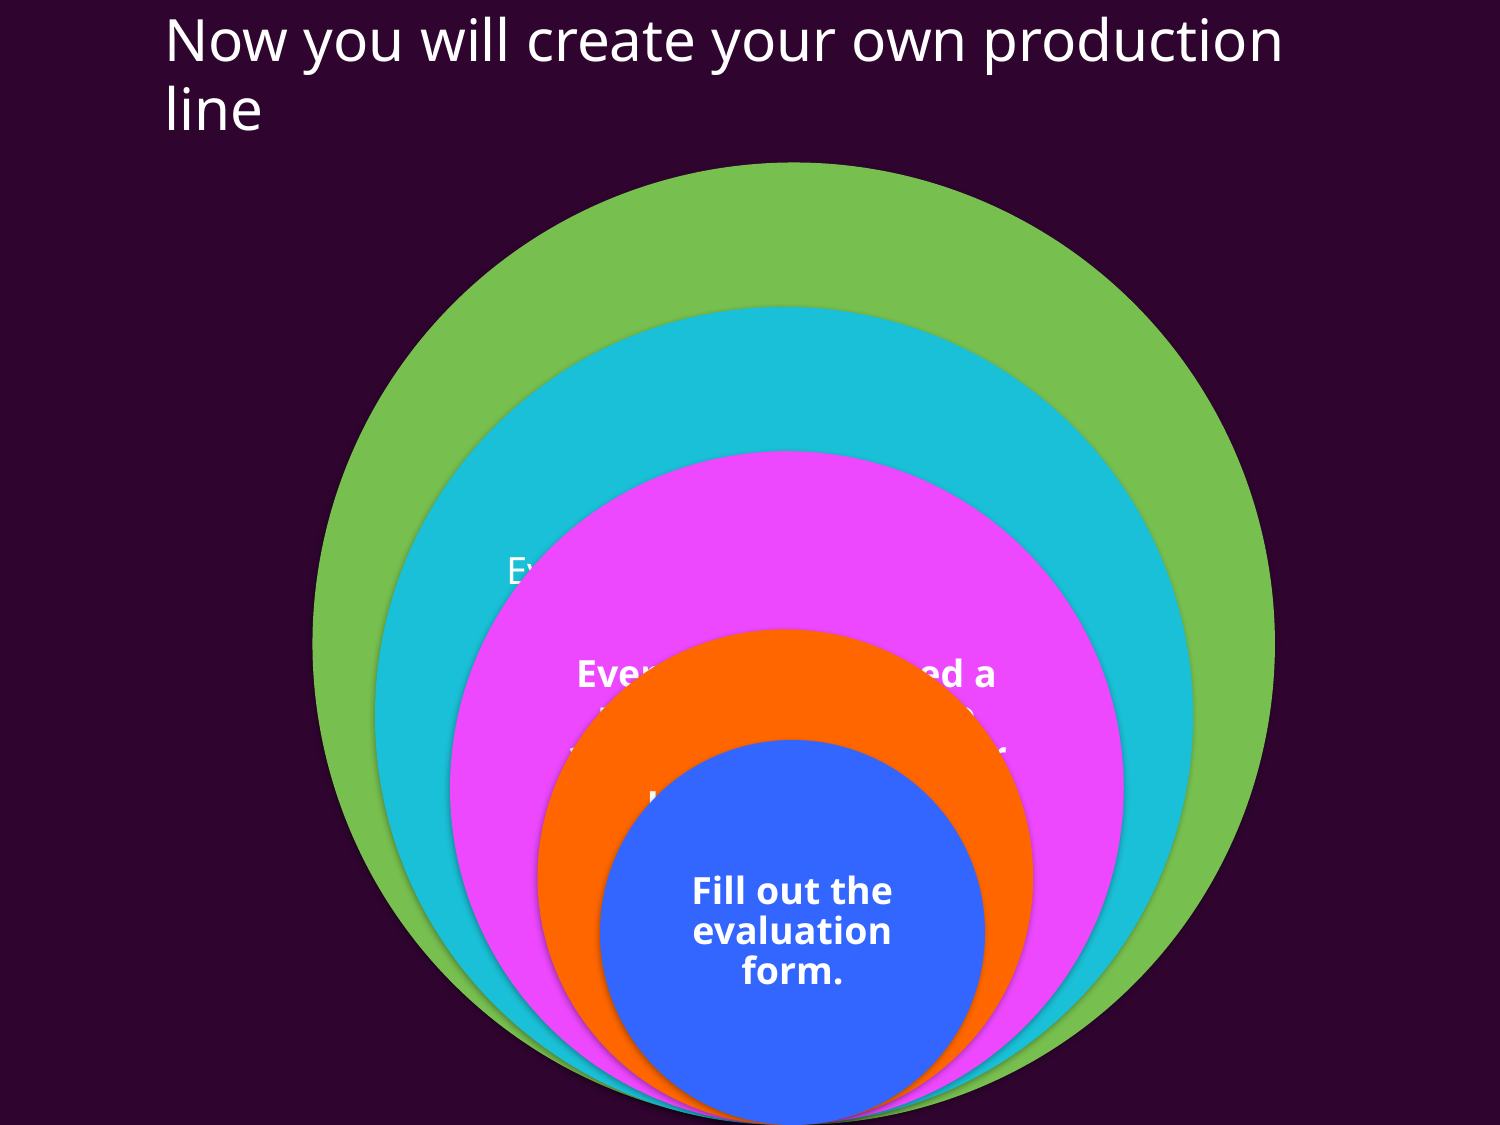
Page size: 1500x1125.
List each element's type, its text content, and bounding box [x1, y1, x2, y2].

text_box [49, 162, 1500, 1125]
title Now you will create your own production line [150, 50, 1388, 150]
